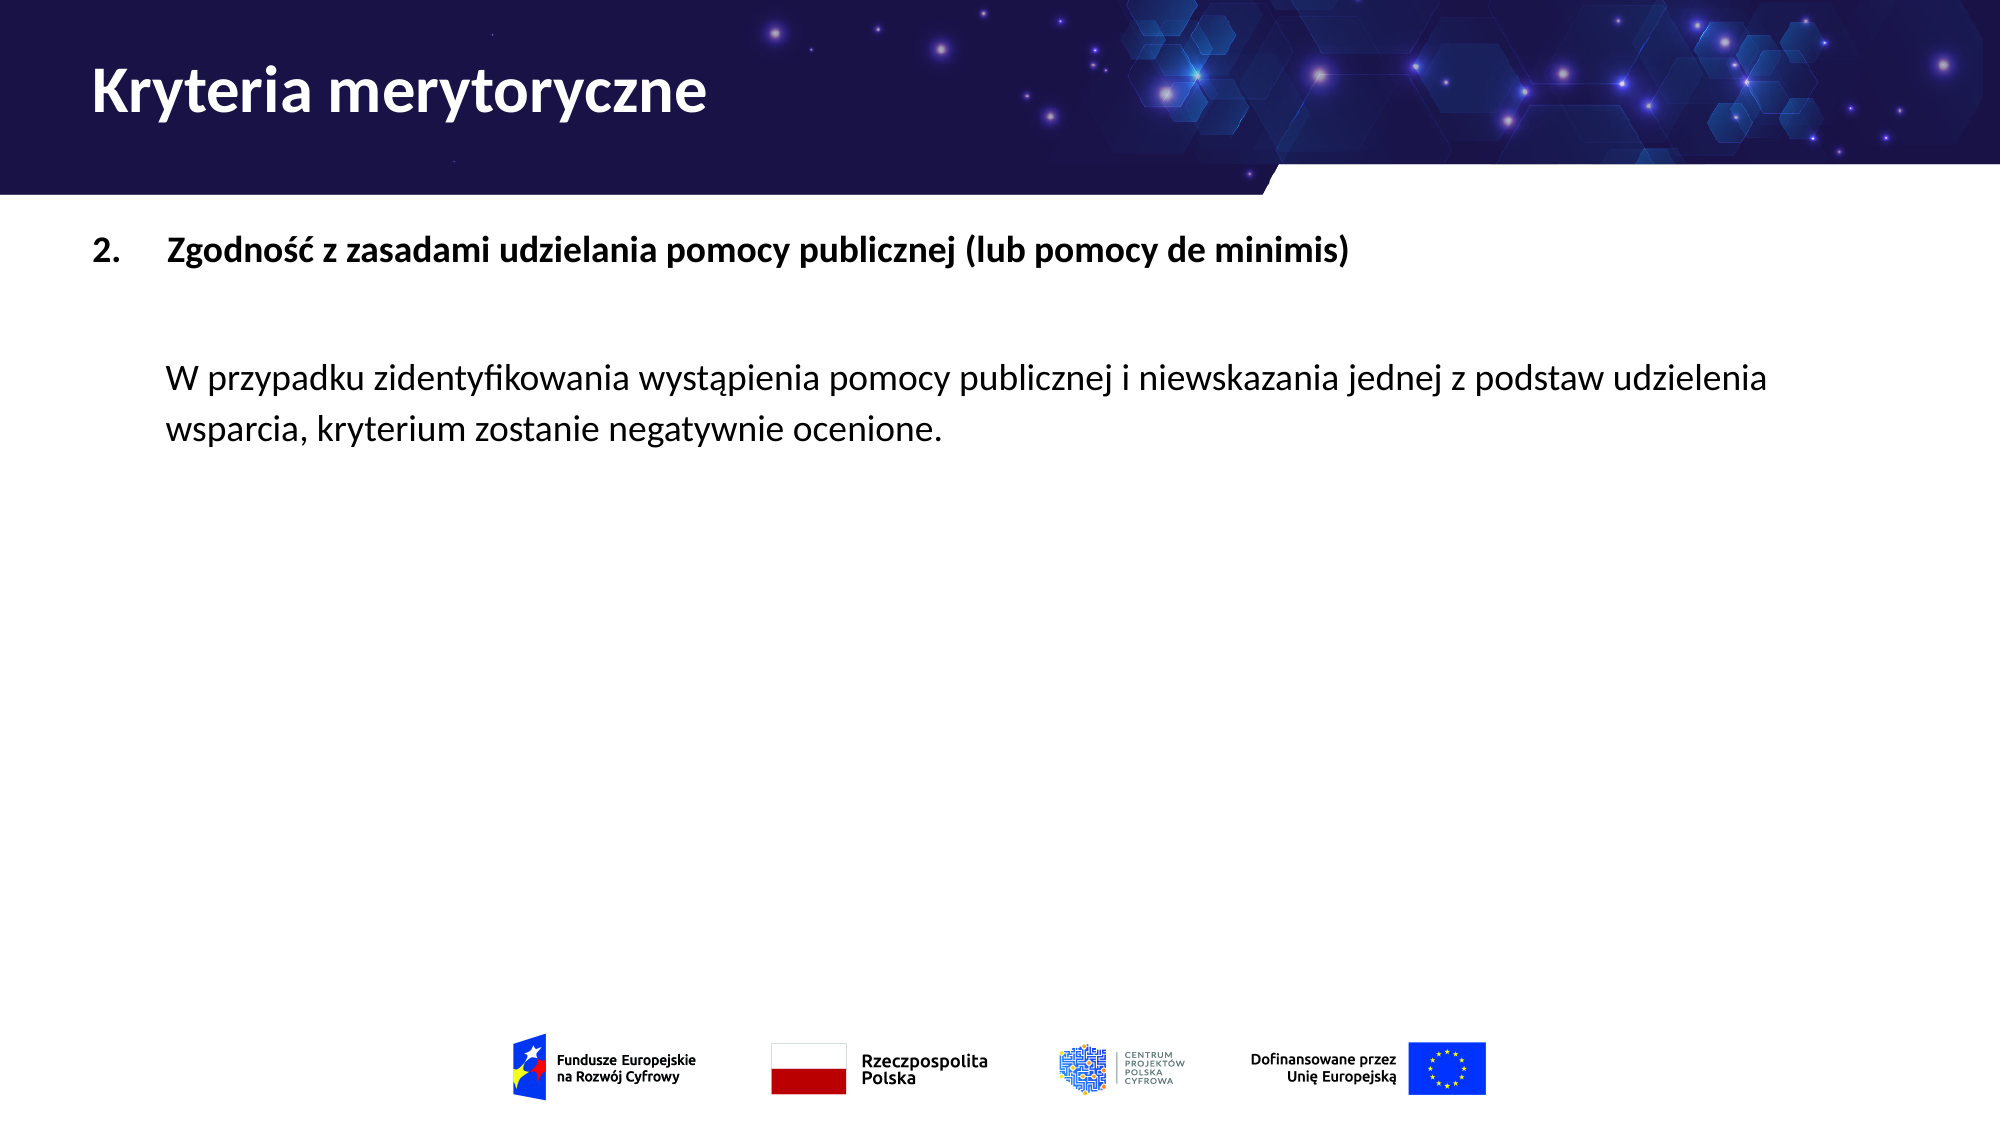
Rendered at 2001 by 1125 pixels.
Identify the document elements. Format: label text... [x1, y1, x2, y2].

picture [0, 0, 2000, 195]
title Kryteria merytoryczne [77, 46, 1988, 136]
list Zgodność z zasadami udzielania pomocy publicznej (lub pomocy de minimis) W przypadku zidentyfikowania wystąpienia pomocy publicznej i niewskazania jednej z podstaw udzielenia wsparcia, kryterium zostanie negatywnie ocenione. [77, 211, 1863, 887]
picture [491, 1011, 1509, 1122]
